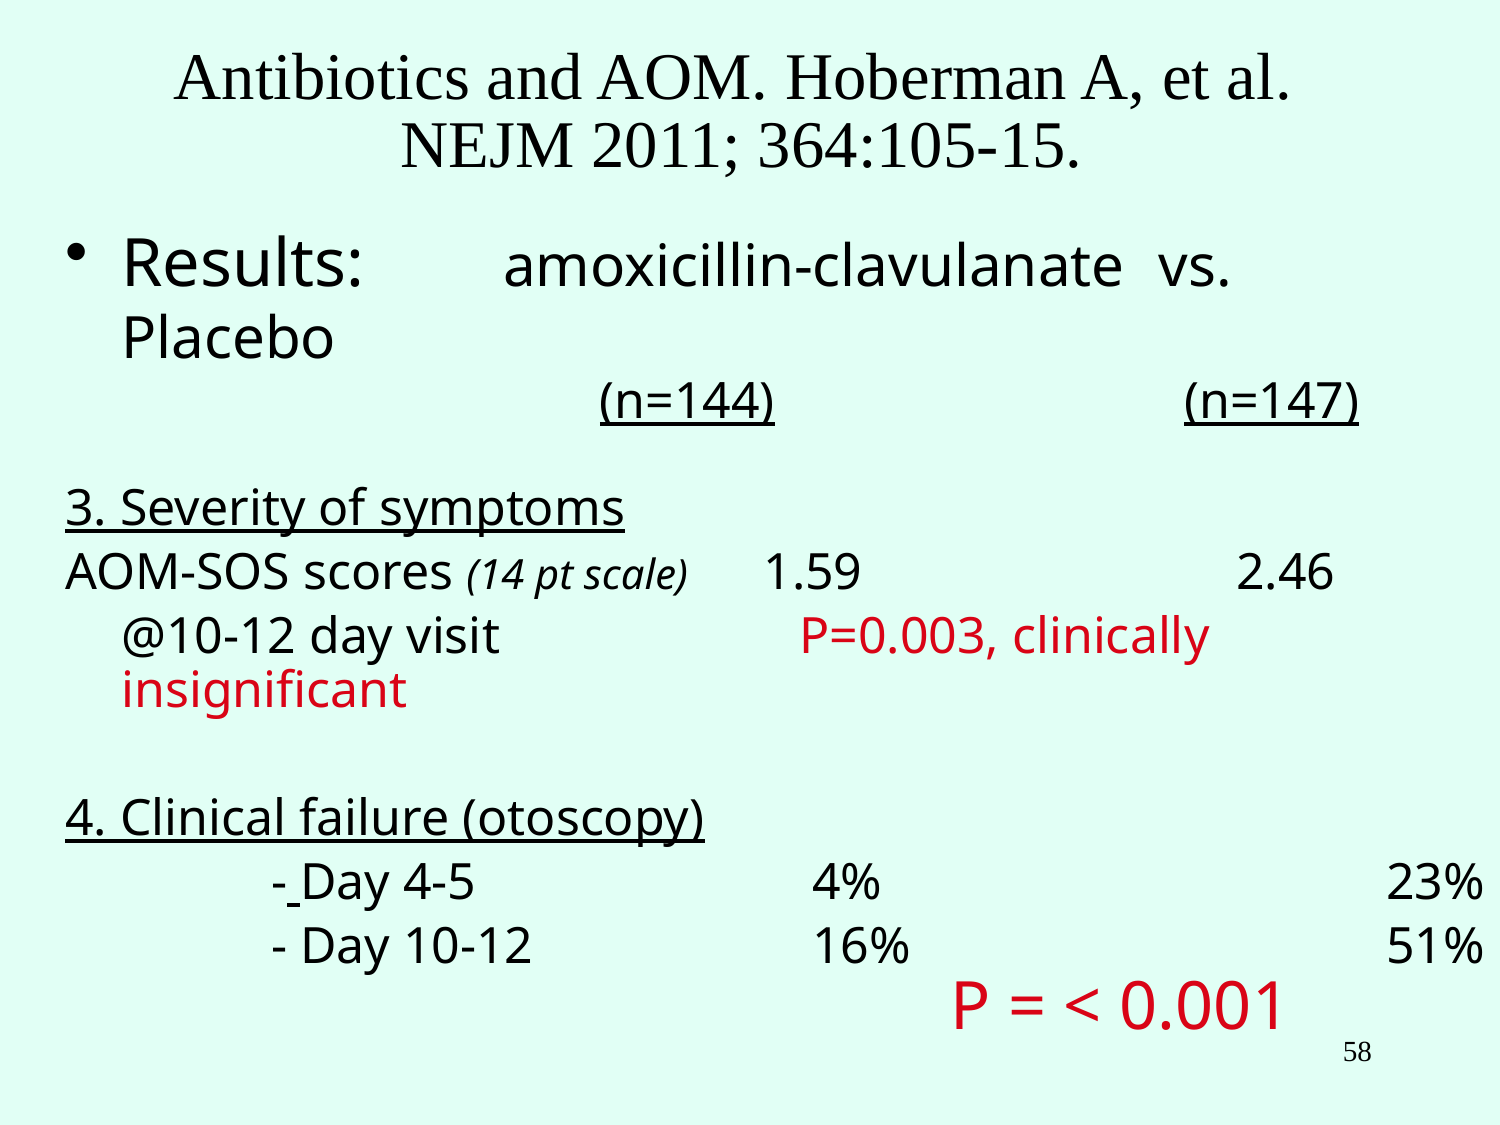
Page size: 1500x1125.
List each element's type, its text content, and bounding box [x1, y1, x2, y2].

list Results: amoxicillin-clavulanate vs. Placebo (n=144) (n=147) 3. Severity of symptoms AOM-SOS scores (14 pt scale) 1.59 2.46 @10-12 day visit P=0.003, clinically insignificant 4. Clinical failure (otoscopy) - Day 4-5 4% 23% - Day 10-12 16% 51% P = < 0.001 [50, 212, 1500, 1100]
text_box Antibiotics and AOM. Hoberman A, et al. NEJM 2011; 364:105-15. [158, 37, 1326, 188]
